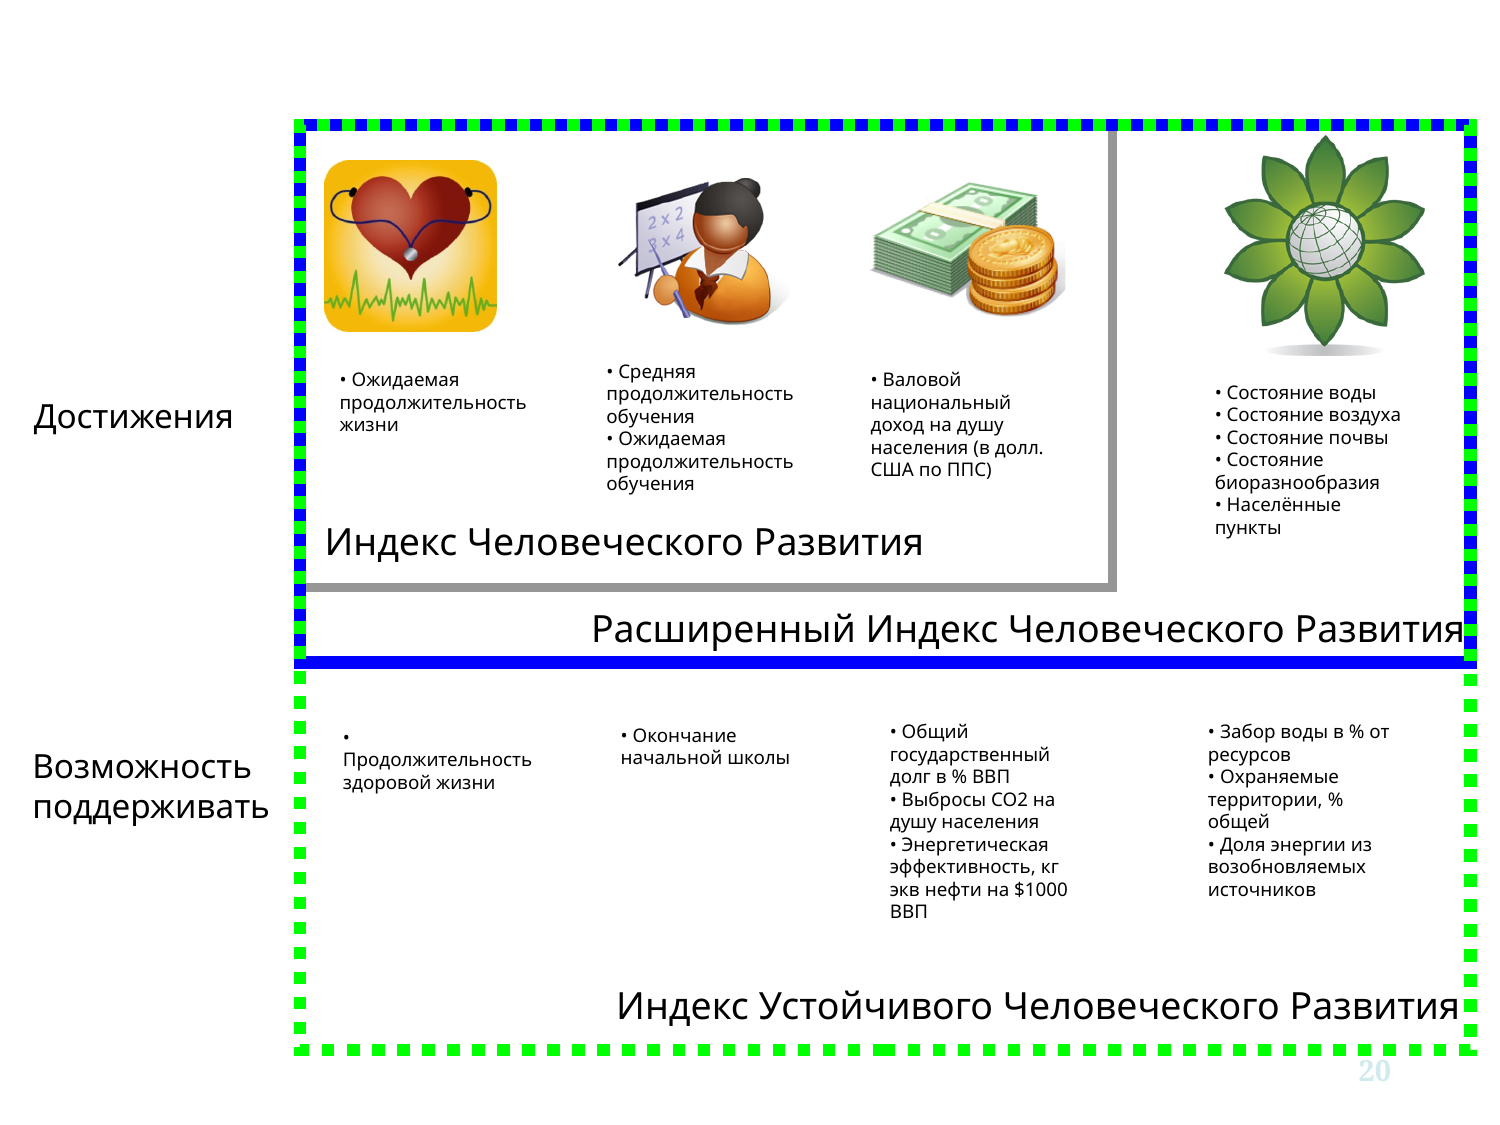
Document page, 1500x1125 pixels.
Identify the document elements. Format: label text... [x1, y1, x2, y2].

text_box [299, 125, 1471, 1050]
text_box • Общий государственный долг в % ВВП • Выбросы CO2 на душу населения • Энергетическая эффективность, кг экв нефти на $1000 ВВП [874, 712, 1100, 930]
text_box Достижения [19, 387, 250, 443]
text_box • Забор воды в % от ресурсов • Охраняемые территории, % общей • Доля энергии из возобновляемых источников [1193, 712, 1419, 908]
picture [324, 160, 497, 332]
picture [868, 147, 1069, 349]
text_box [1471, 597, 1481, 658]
slide_number 20 [1325, 1050, 1425, 1103]
text_box • Окончание начальной школы [605, 716, 831, 776]
picture [1224, 135, 1425, 356]
text_box Возможность поддерживать [17, 737, 285, 832]
text_box • Продолжительность здоровой жизни [328, 717, 553, 801]
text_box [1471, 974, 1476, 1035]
picture [618, 160, 791, 332]
